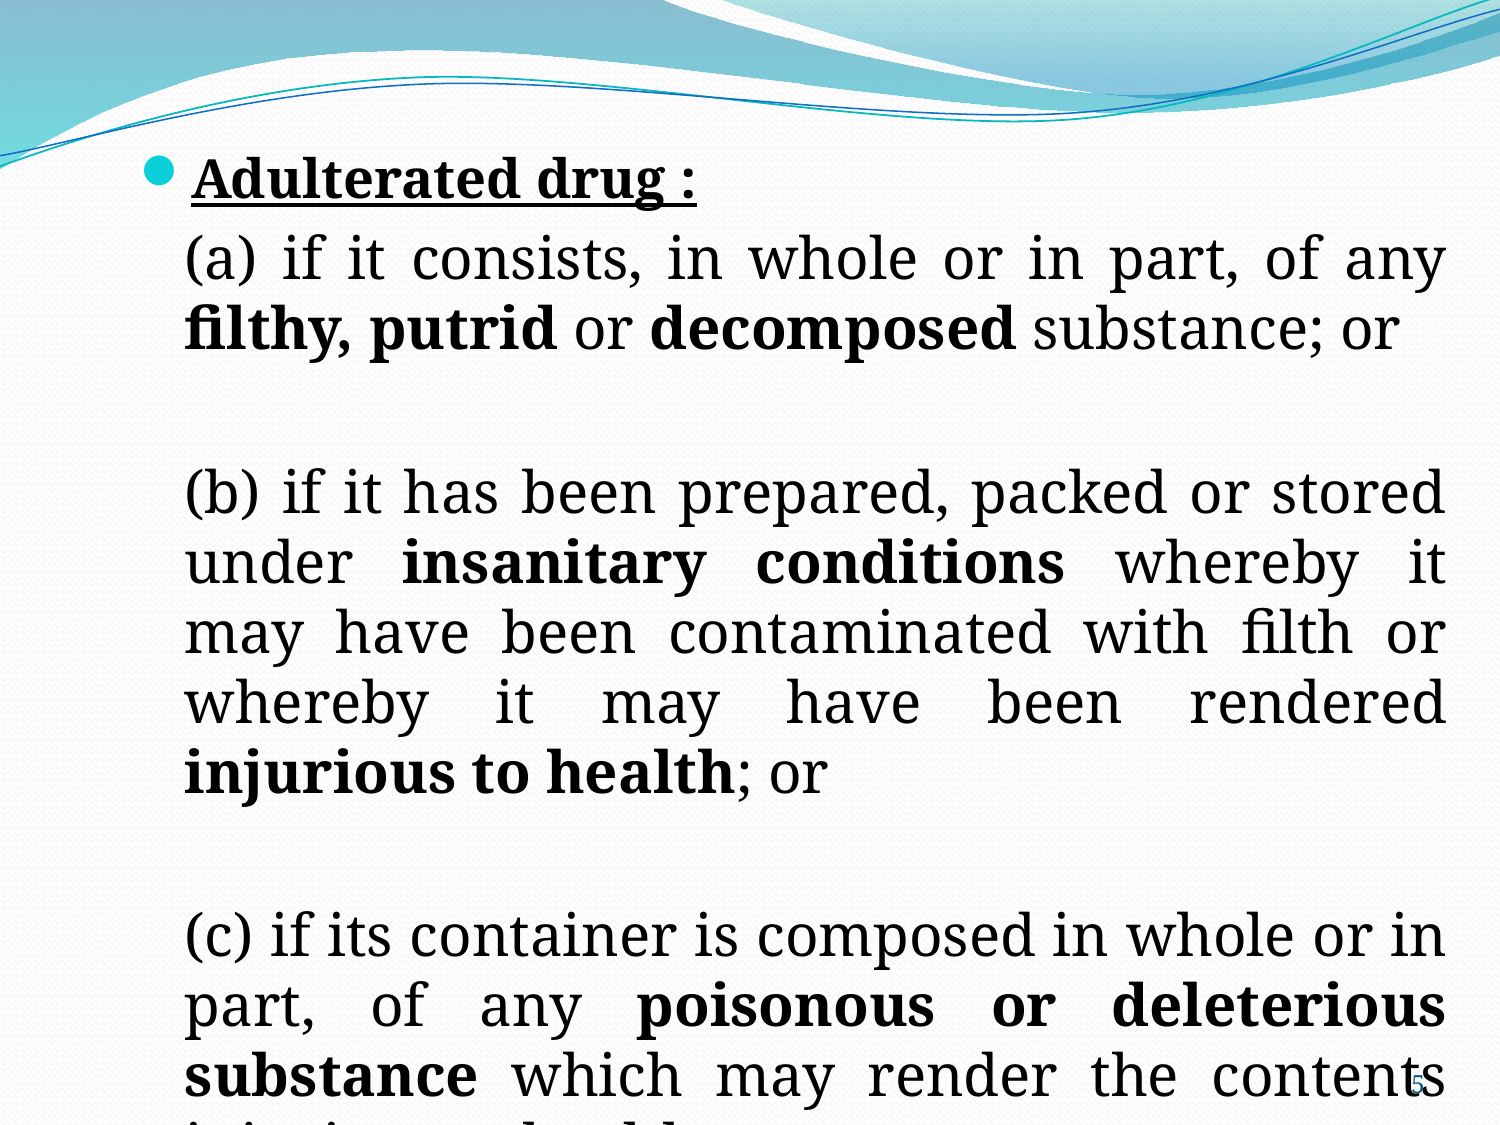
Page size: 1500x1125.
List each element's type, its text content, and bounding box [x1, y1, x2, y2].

list Adulterated drug : (a) if it consists, in whole or in part, of any filthy, putrid or decomposed substance; or (b) if it has been prepared, packed or stored under insanitary conditions whereby it may have been contaminated with filth or whereby it may have been rendered injurious to health; or (c) if its container is composed in whole or in part, of any poisonous or deleterious substance which may render the contents injurious to health. [125, 137, 1463, 1125]
slide_number 5 [1299, 1042, 1425, 1103]
